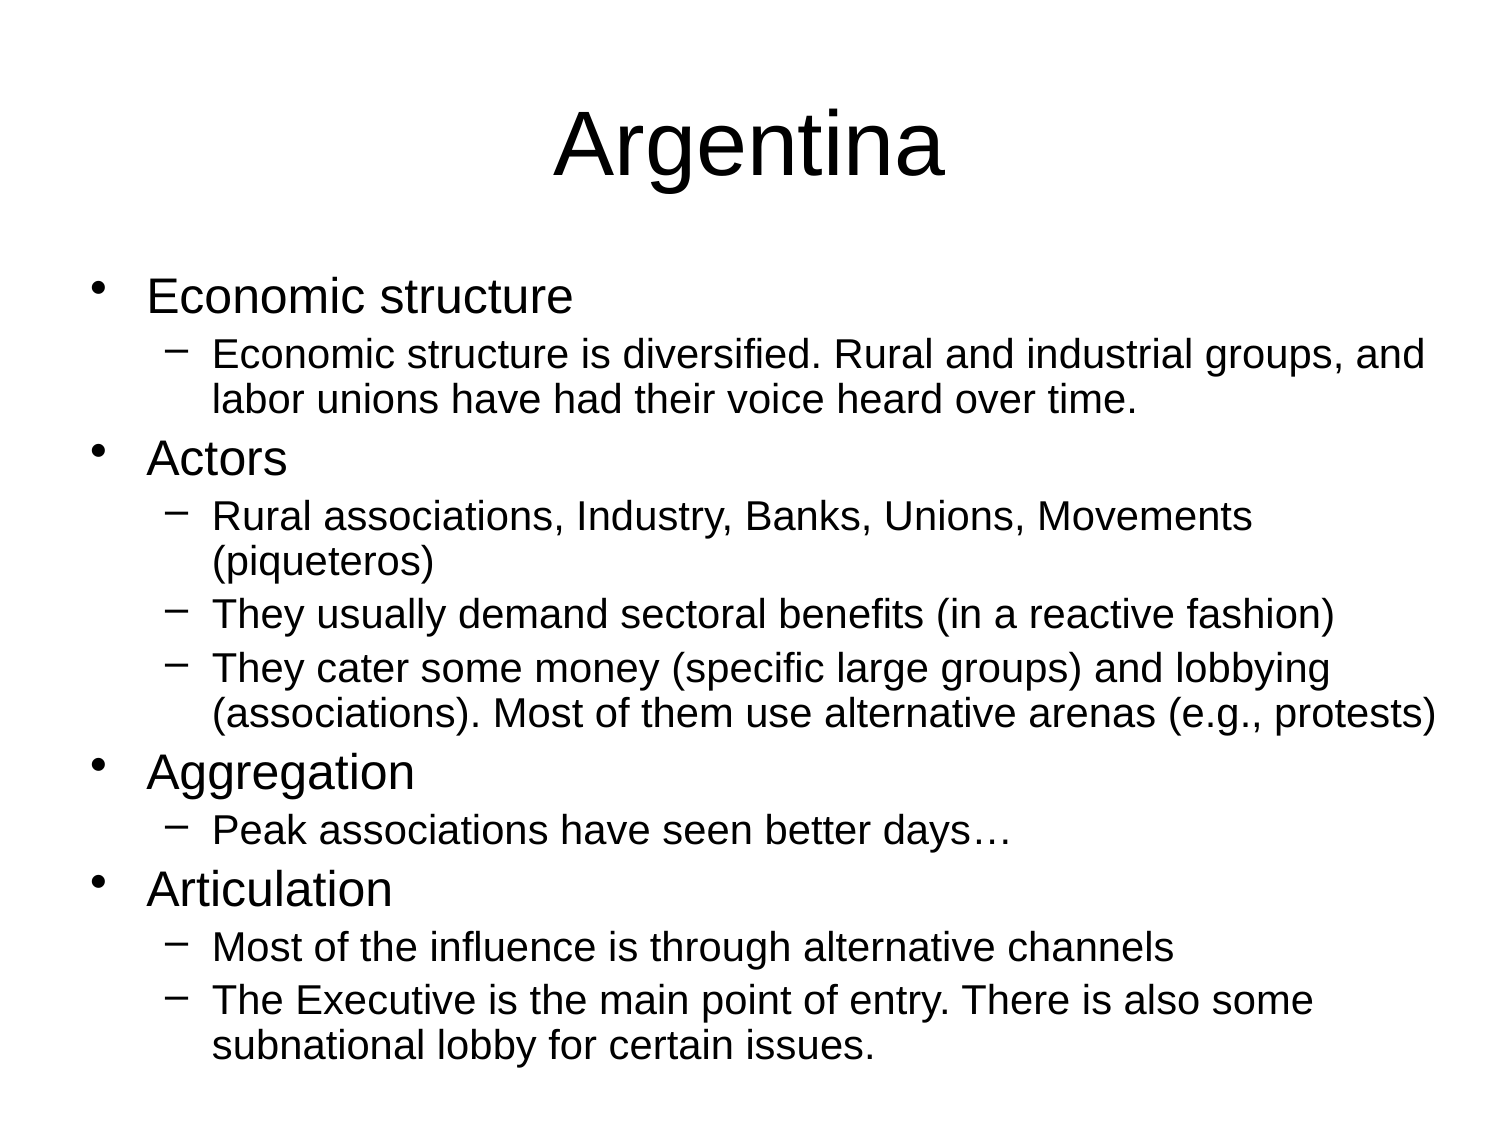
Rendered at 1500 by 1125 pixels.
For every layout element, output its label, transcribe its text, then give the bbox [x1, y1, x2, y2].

title Argentina [74, 44, 1426, 233]
list Economic structure Economic structure is diversified. Rural and industrial groups, and labor unions have had their voice heard over time. Actors Rural associations, Industry, Banks, Unions, Movements (piqueteros) They usually demand sectoral benefits (in a reactive fashion) They cater some money (specific large groups) and lobbying (associations). Most of them use alternative arenas (e.g., protests) Aggregation Peak associations have seen better days… Articulation Most of the influence is through alternative channels The Executive is the main point of entry. There is also some subnational lobby for certain issues. [74, 262, 1460, 1107]
